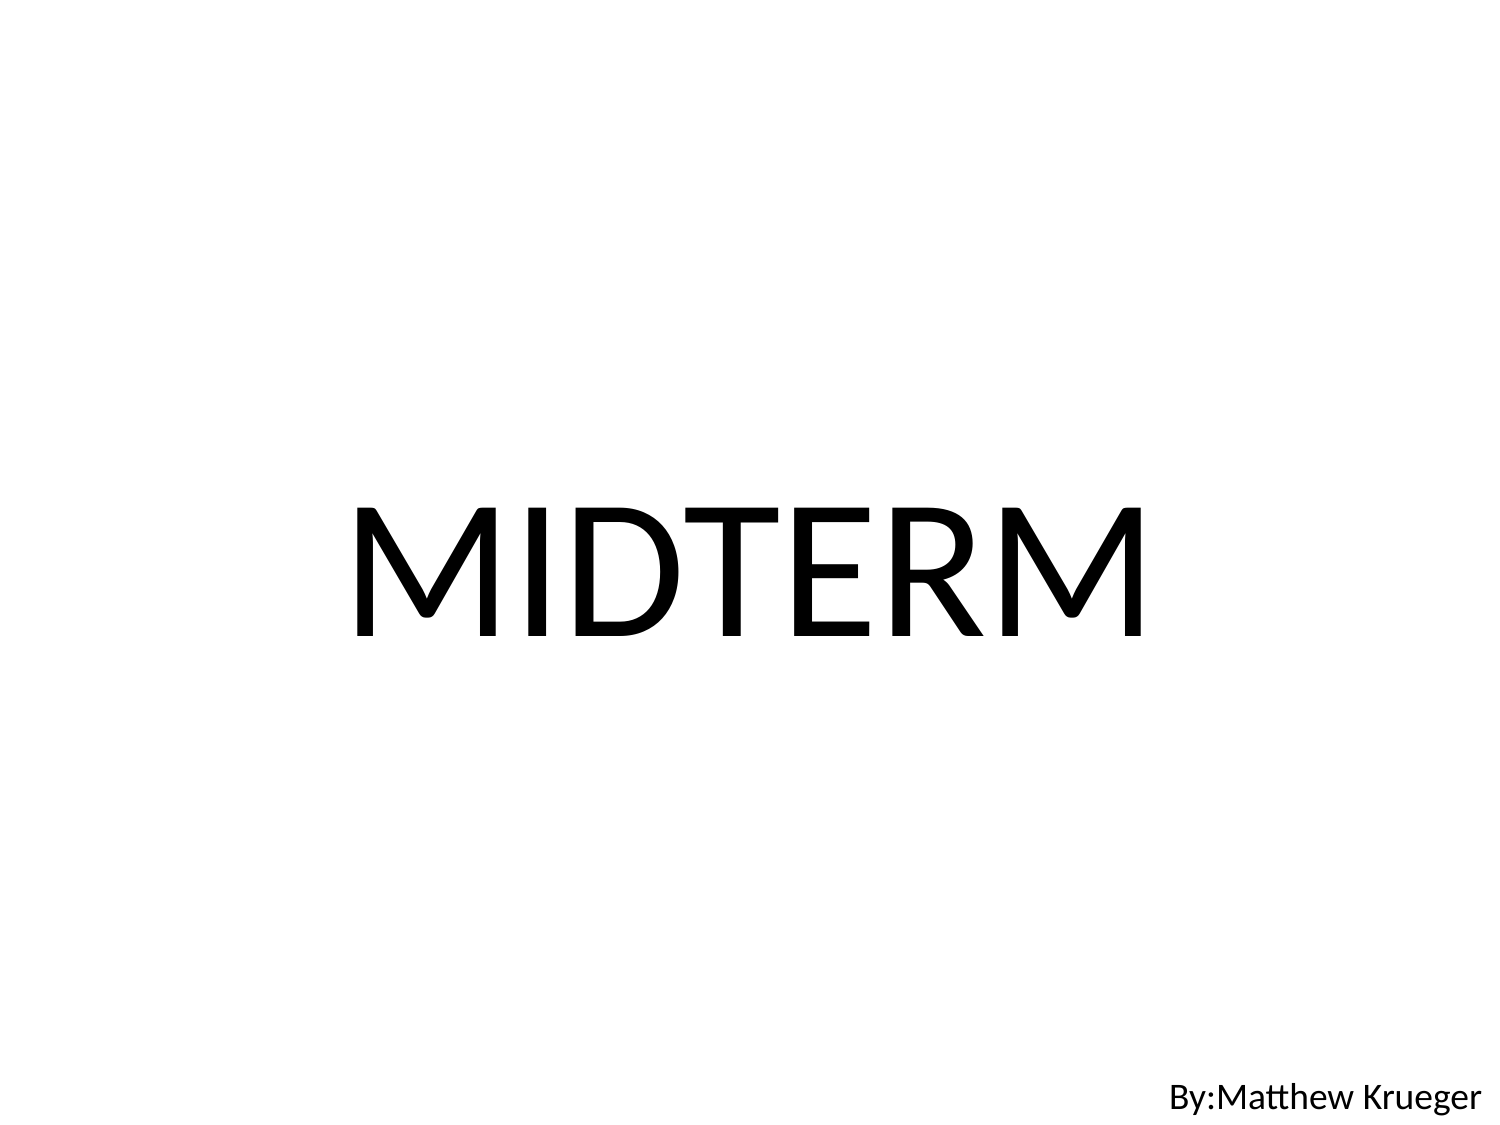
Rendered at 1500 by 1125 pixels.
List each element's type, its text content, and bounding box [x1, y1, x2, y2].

title MIDTERM [75, 462, 1425, 650]
text_box By:Matthew Krueger [1154, 1064, 1498, 1125]
